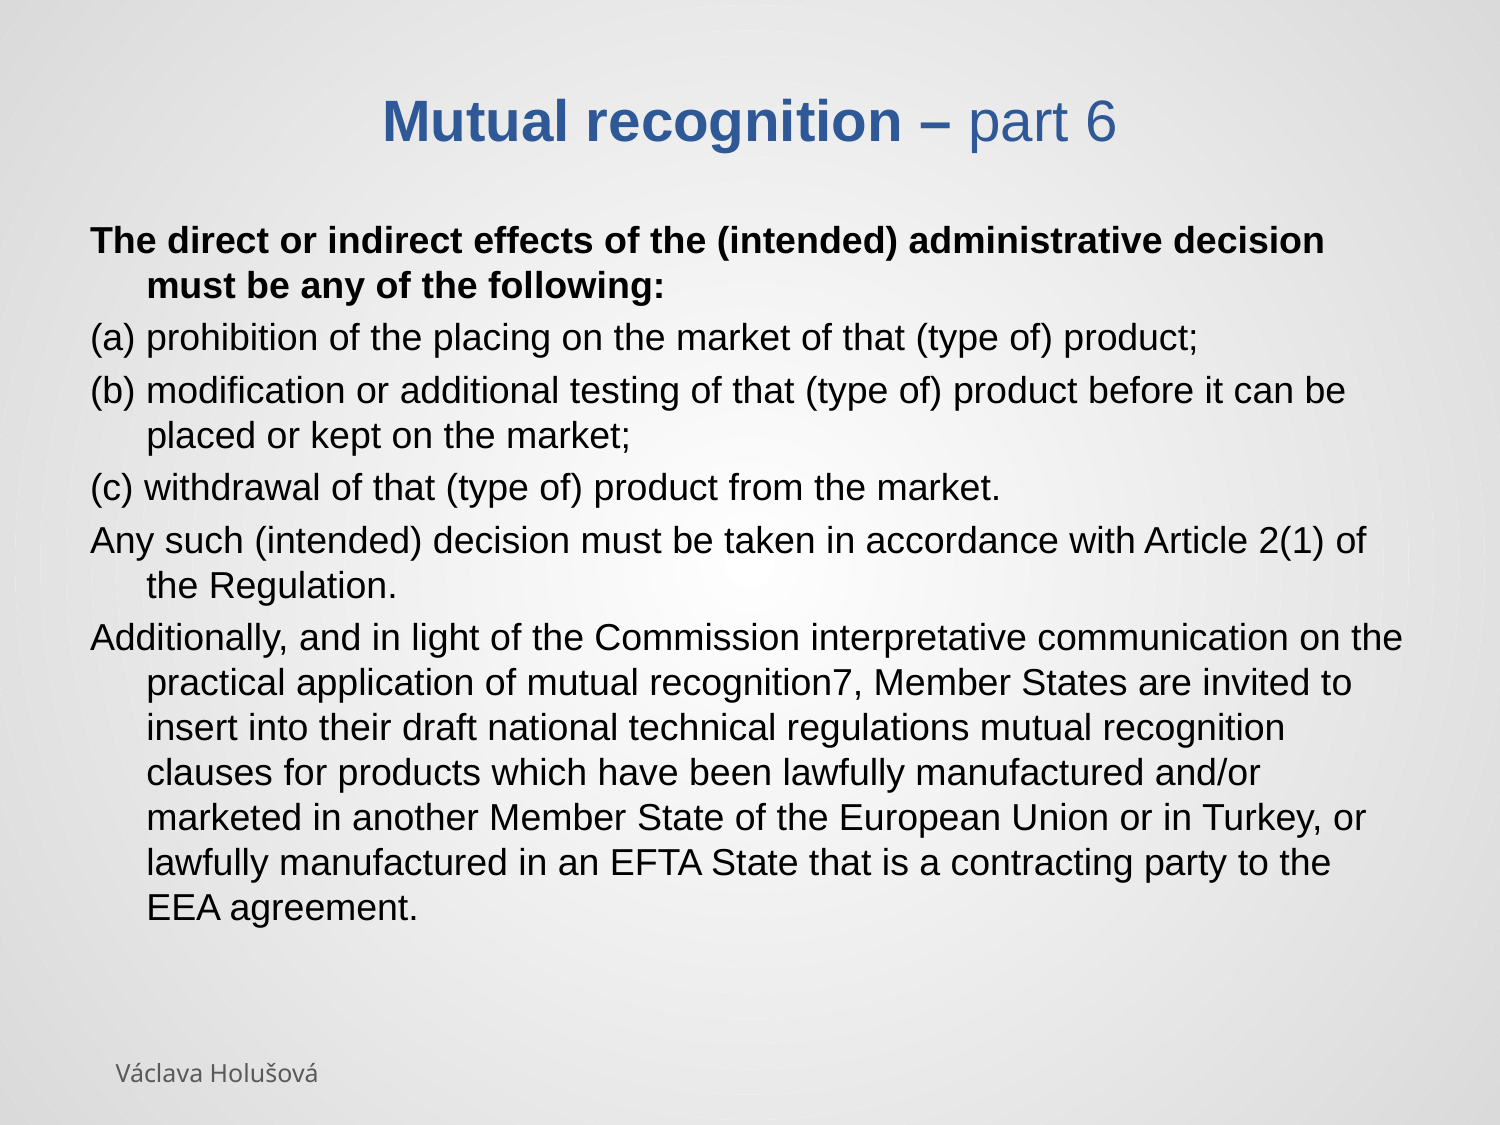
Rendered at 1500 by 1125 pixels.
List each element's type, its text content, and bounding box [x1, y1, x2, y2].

title Mutual recognition – part 6 [75, 0, 1425, 161]
footer Václava Holušová [108, 1042, 576, 1103]
list The direct or indirect effects of the (intended) administrative decision must be any of the following: (a) prohibition of the placing on the market of that (type of) product; (b) modification or additional testing of that (type of) product before it can be placed or kept on the market; (c) withdrawal of that (type of) product from the market. Any such (intended) decision must be taken in accordance with Article 2(1) of the Regulation. Additionally, and in light of the Commission interpretative communication on the practical application of mutual recognition7, Member States are invited to insert into their draft national technical regulations mutual recognition clauses for products which have been lawfully manufactured and/or marketed in another Member State of the European Union or in Turkey, or lawfully manufactured in an EFTA State that is a contracting party to the EEA agreement. [75, 208, 1425, 1005]
